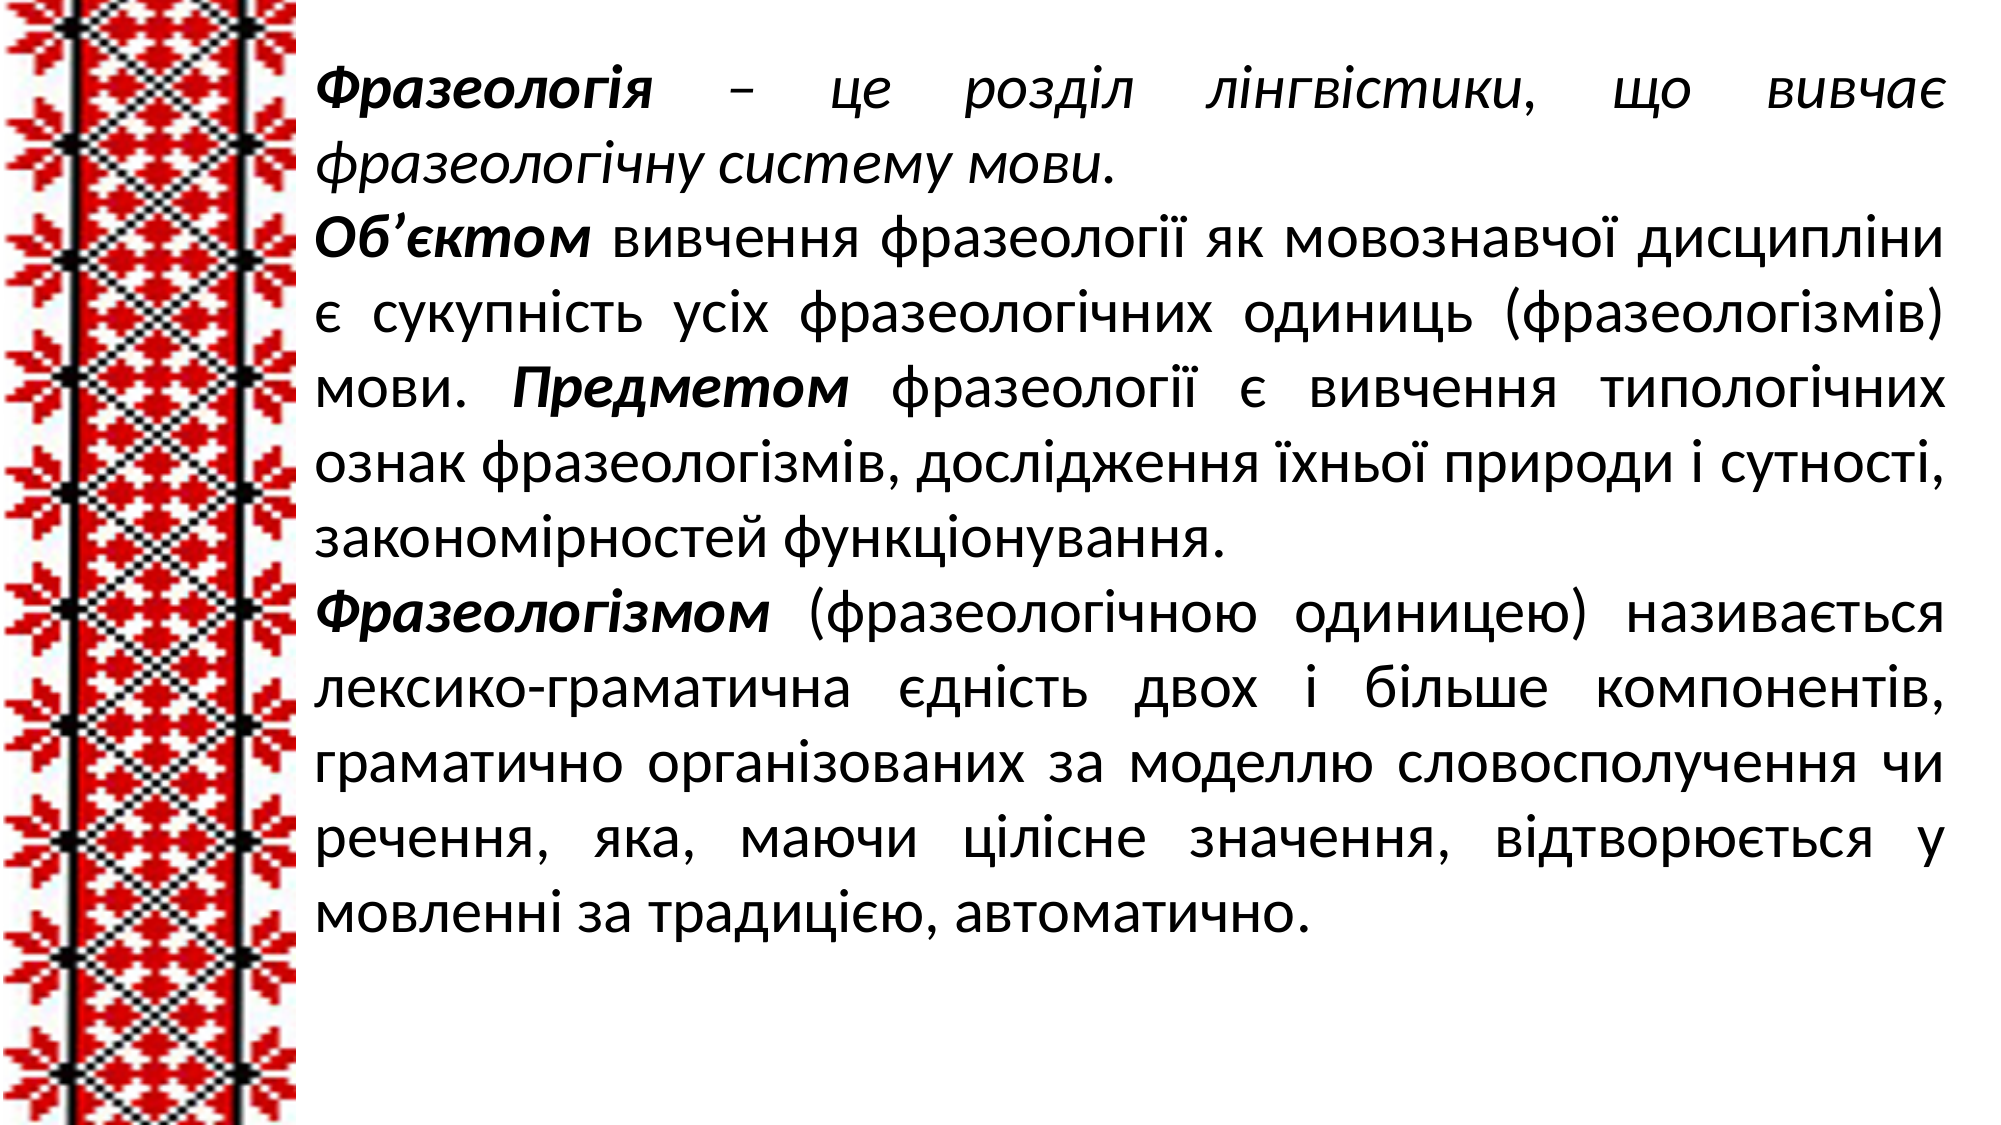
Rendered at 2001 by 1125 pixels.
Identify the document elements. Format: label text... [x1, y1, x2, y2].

text_box Фразеологія – це розділ лінгвістики, що вивчає фразеологічну систему мови. Об’єктом вивчення фразеології як мовознавчої дисципліни є сукупність усіх фразеологічних одиниць (фразеологізмів) мови. Предметом фразеології є вивчення типологічних ознак фразеологізмів, дослідження їхньої природи і сутності, закономірностей функціонування. Фразеологізмом (фразеологічною одиницею) називається лексико-граматична єдність двох і більше компонентів, граматично організованих за моделлю словосполучення чи речення, яка, маючи цілісне значення, відтворюється у мовленні за традицією, автоматично. [300, 38, 1963, 953]
picture [3, 0, 296, 1125]
